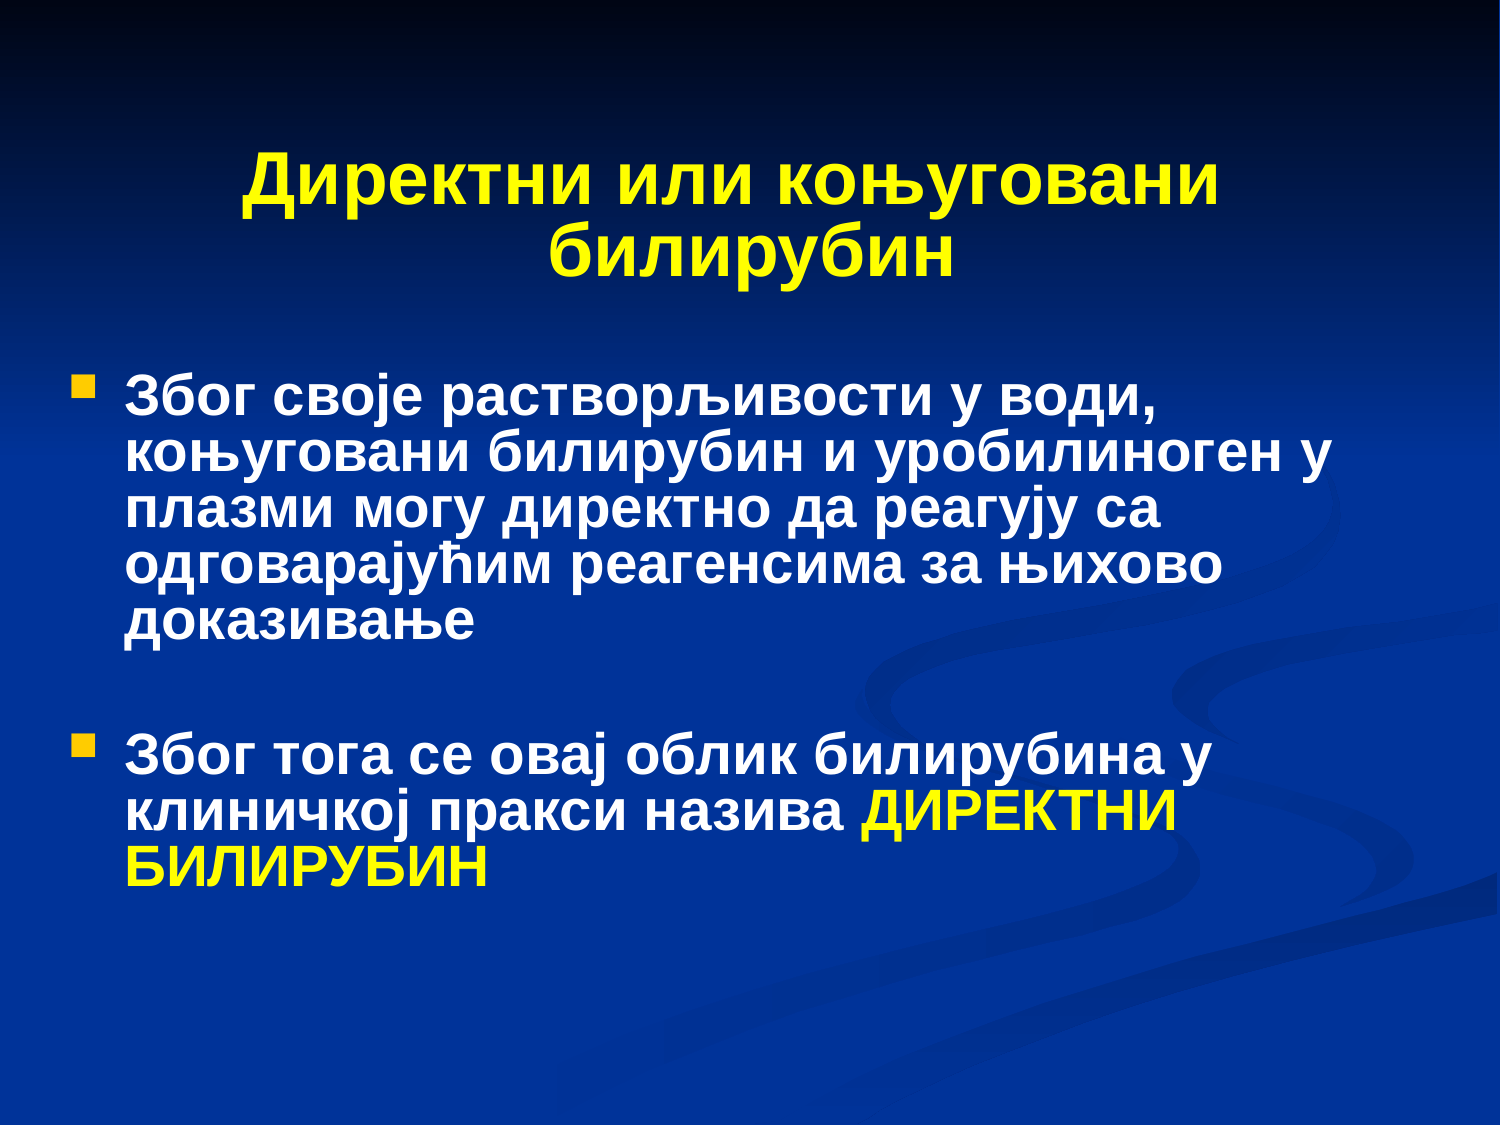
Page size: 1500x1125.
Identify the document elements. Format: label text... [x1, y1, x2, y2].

list Директни или коњуговани билирубин Због своје растворљивости у води, коњуговани билирубин и уробилиноген у плазми могу директно да реагују са одговарајућим реагенсима за њихово доказивање Због тога се овај облик билирубина у клиничкој пракси назива ДИРЕКТНИ БИЛИРУБИН [52, 54, 1412, 988]
